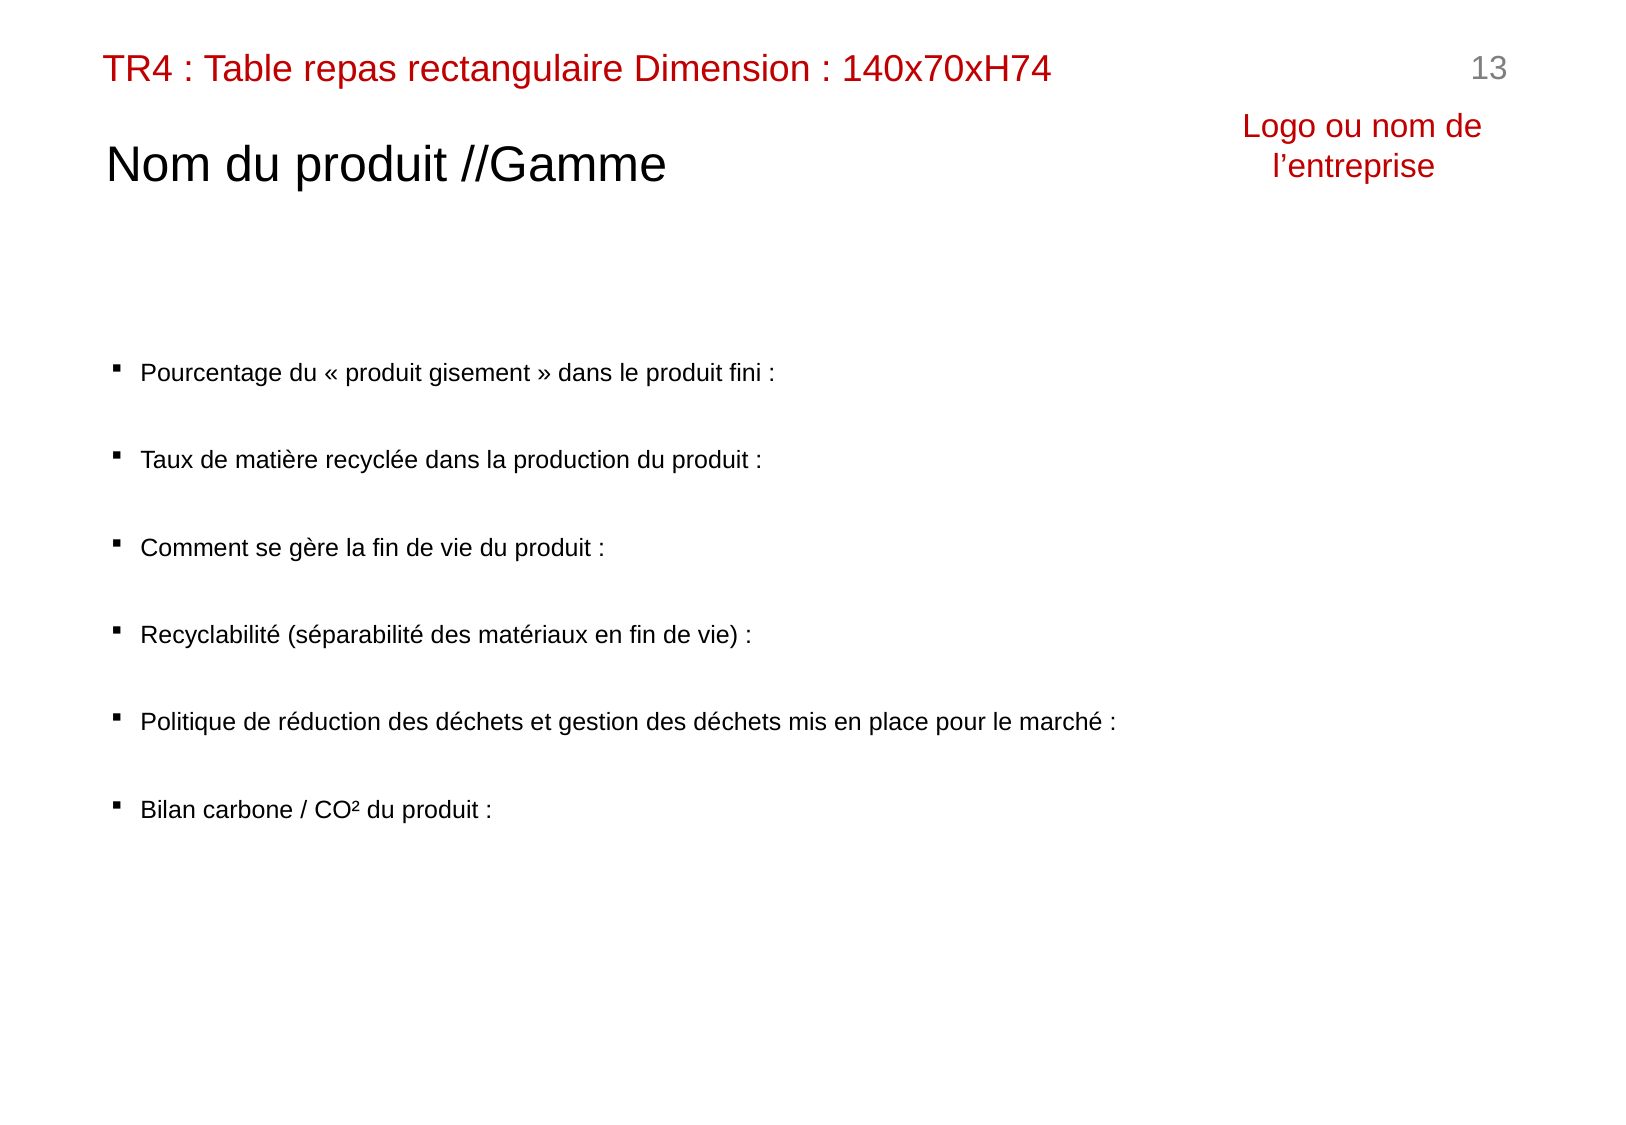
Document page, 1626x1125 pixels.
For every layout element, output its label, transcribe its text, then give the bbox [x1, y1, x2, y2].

slide_number 13 [1426, 19, 1523, 91]
title TR4 : Table repas rectangulaire Dimension : 140x70xH74 [102, 19, 1426, 109]
text_box Logo ou nom de l’entreprise [1141, 91, 1567, 197]
list Nom du produit //Gamme [91, 109, 1523, 215]
text_box Pourcentage du « produit gisement » dans le produit fini : Taux de matière recyclée dans la production du produit : Comment se gère la fin de vie du produit : Recyclabilité (séparabilité des matériaux en fin de vie) : Politique de réduction des déchets et gestion des déchets mis en place pour le marché : Bilan carbone / CO² du produit : [81, 304, 1333, 1067]
